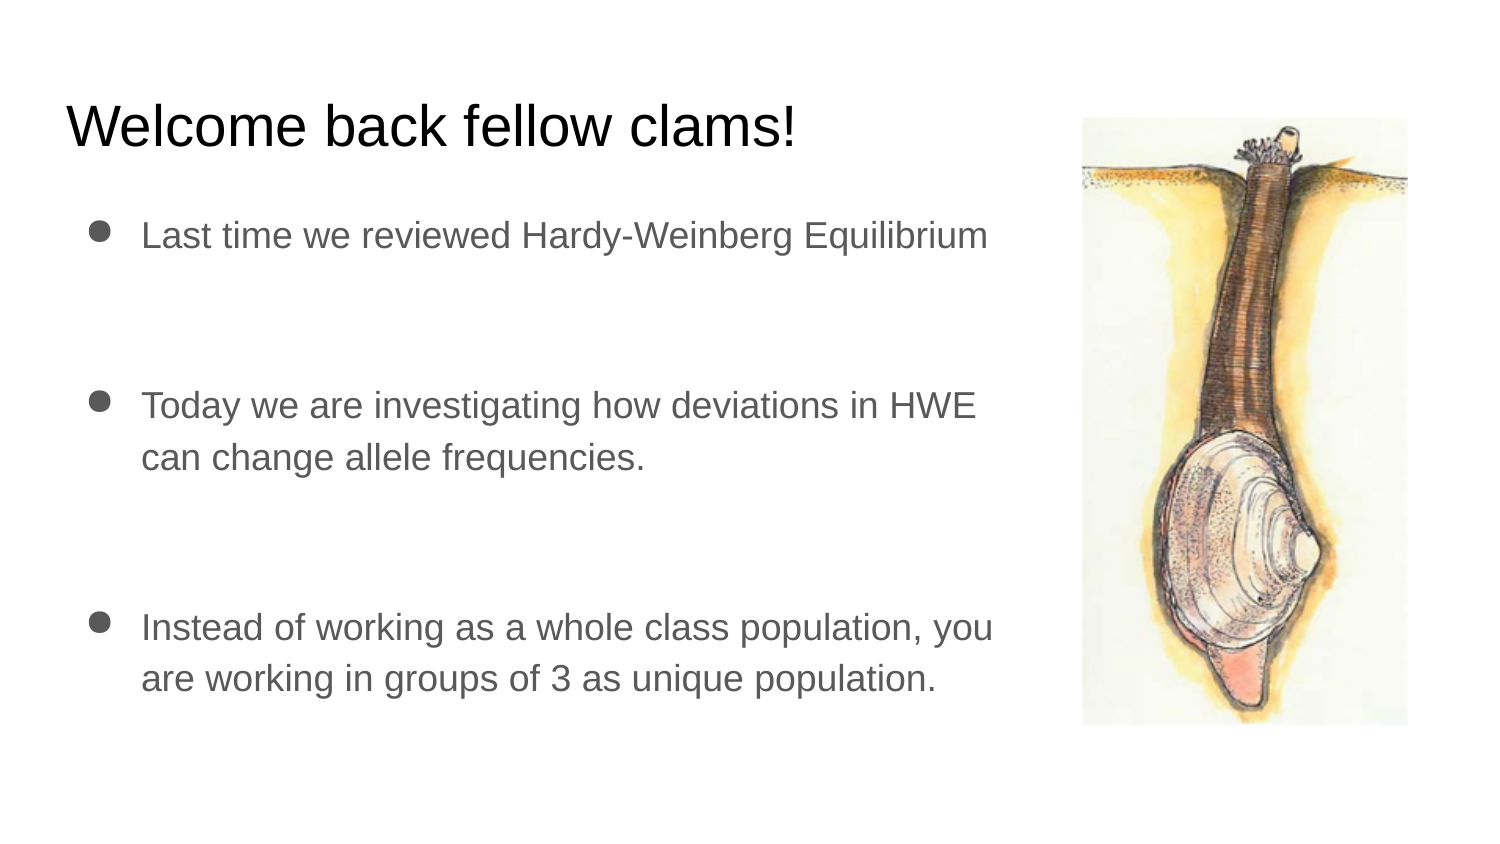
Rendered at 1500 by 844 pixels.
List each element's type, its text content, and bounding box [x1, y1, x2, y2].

list Last time we reviewed Hardy-Weinberg Equilibrium Today we are investigating how deviations in HWE can change allele frequencies. Instead of working as a whole class population, you are working in groups of 3 as unique population. [51, 189, 1045, 750]
picture [1082, 117, 1408, 726]
title Welcome back fellow clams! [51, 72, 1449, 167]
